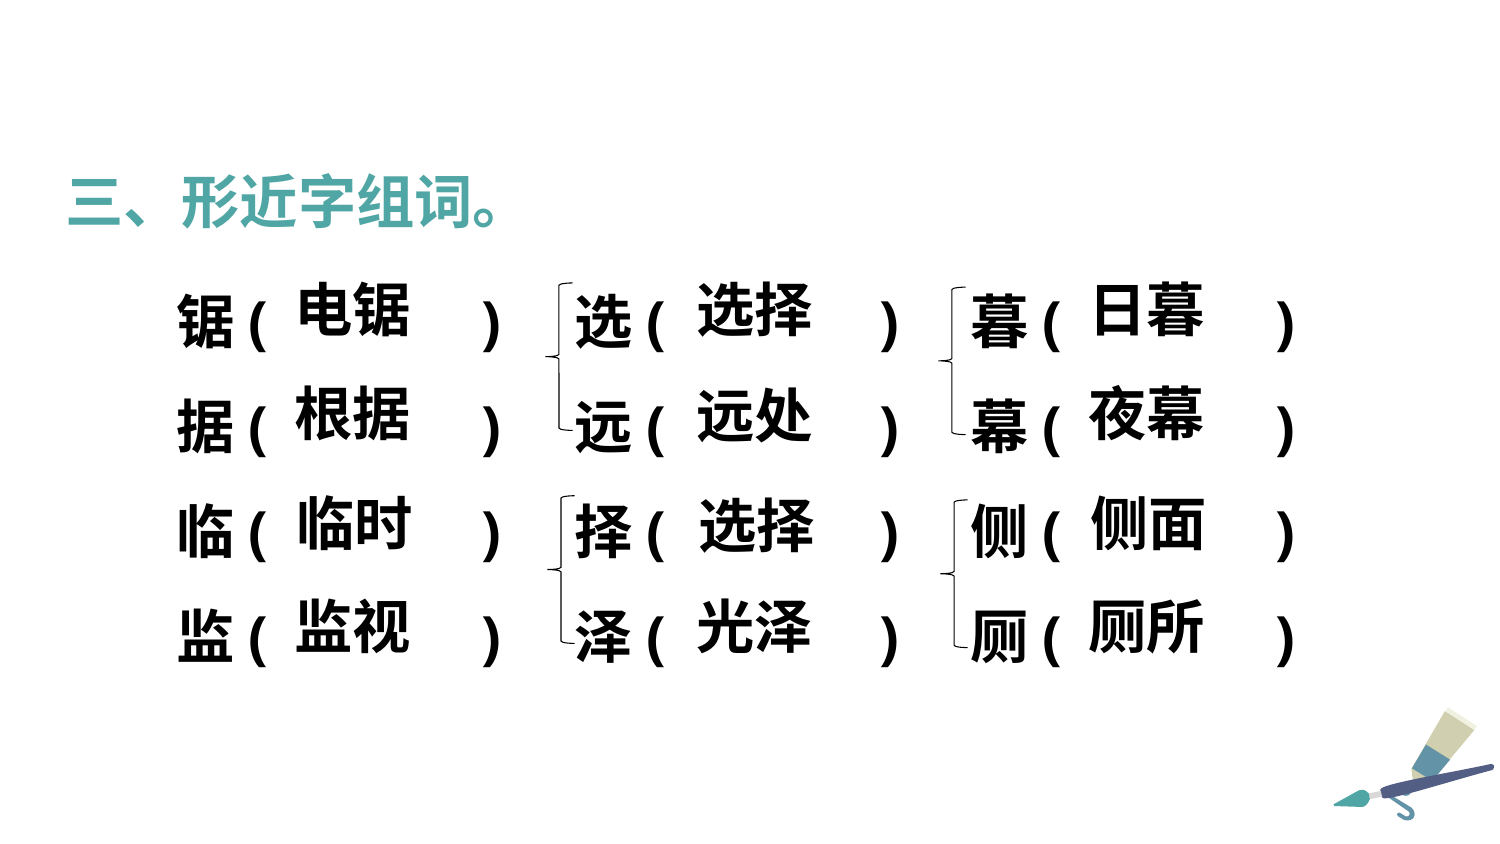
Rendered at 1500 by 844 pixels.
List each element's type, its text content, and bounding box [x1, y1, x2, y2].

text_box [938, 286, 966, 436]
text_box 电锯 [279, 265, 426, 351]
text_box 监视 [279, 582, 426, 668]
text_box 三、形近字组词。 [50, 123, 657, 243]
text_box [1358, 708, 1481, 844]
text_box 临时 [281, 479, 428, 565]
text_box 日暮 [1073, 265, 1220, 351]
text_box [940, 499, 968, 649]
text_box [545, 282, 573, 431]
text_box 选择 [683, 481, 831, 567]
text_box 侧面 [1075, 479, 1222, 565]
text_box 锯( ) 选( ) 暮( ) 据( ) 远( ) 幕( ) 临( ) 择( ) 侧( ) 监( ) 泽( ) 厕( ) [161, 243, 1356, 783]
text_box 根据 [279, 369, 426, 455]
text_box 远处 [681, 371, 829, 457]
text_box 夜幕 [1073, 369, 1220, 455]
text_box 光泽 [681, 582, 828, 668]
text_box [547, 495, 575, 644]
text_box 厕所 [1073, 582, 1220, 668]
text_box 选择 [681, 265, 828, 351]
